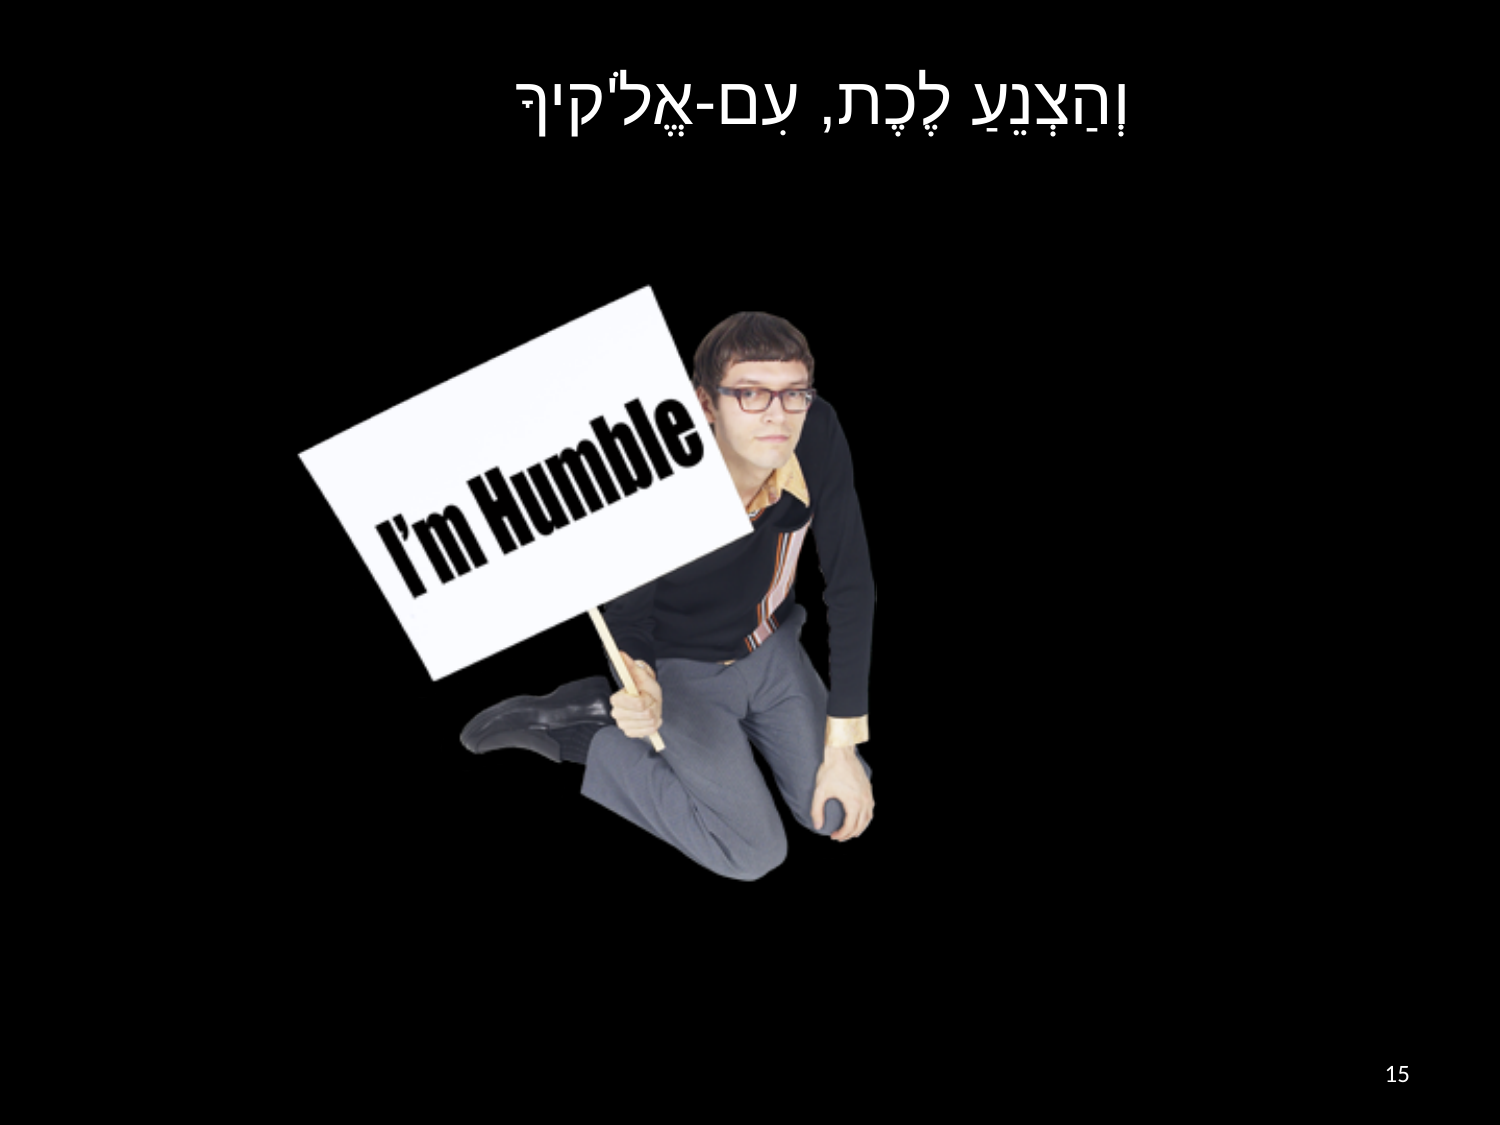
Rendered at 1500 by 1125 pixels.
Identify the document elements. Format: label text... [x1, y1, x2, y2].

slide_number 15 [1074, 1042, 1425, 1103]
list וְהַצְנֵעַ לֶכֶת, עִם-אֱלֹ'קיךָ [499, 49, 1163, 213]
picture [274, 262, 901, 905]
